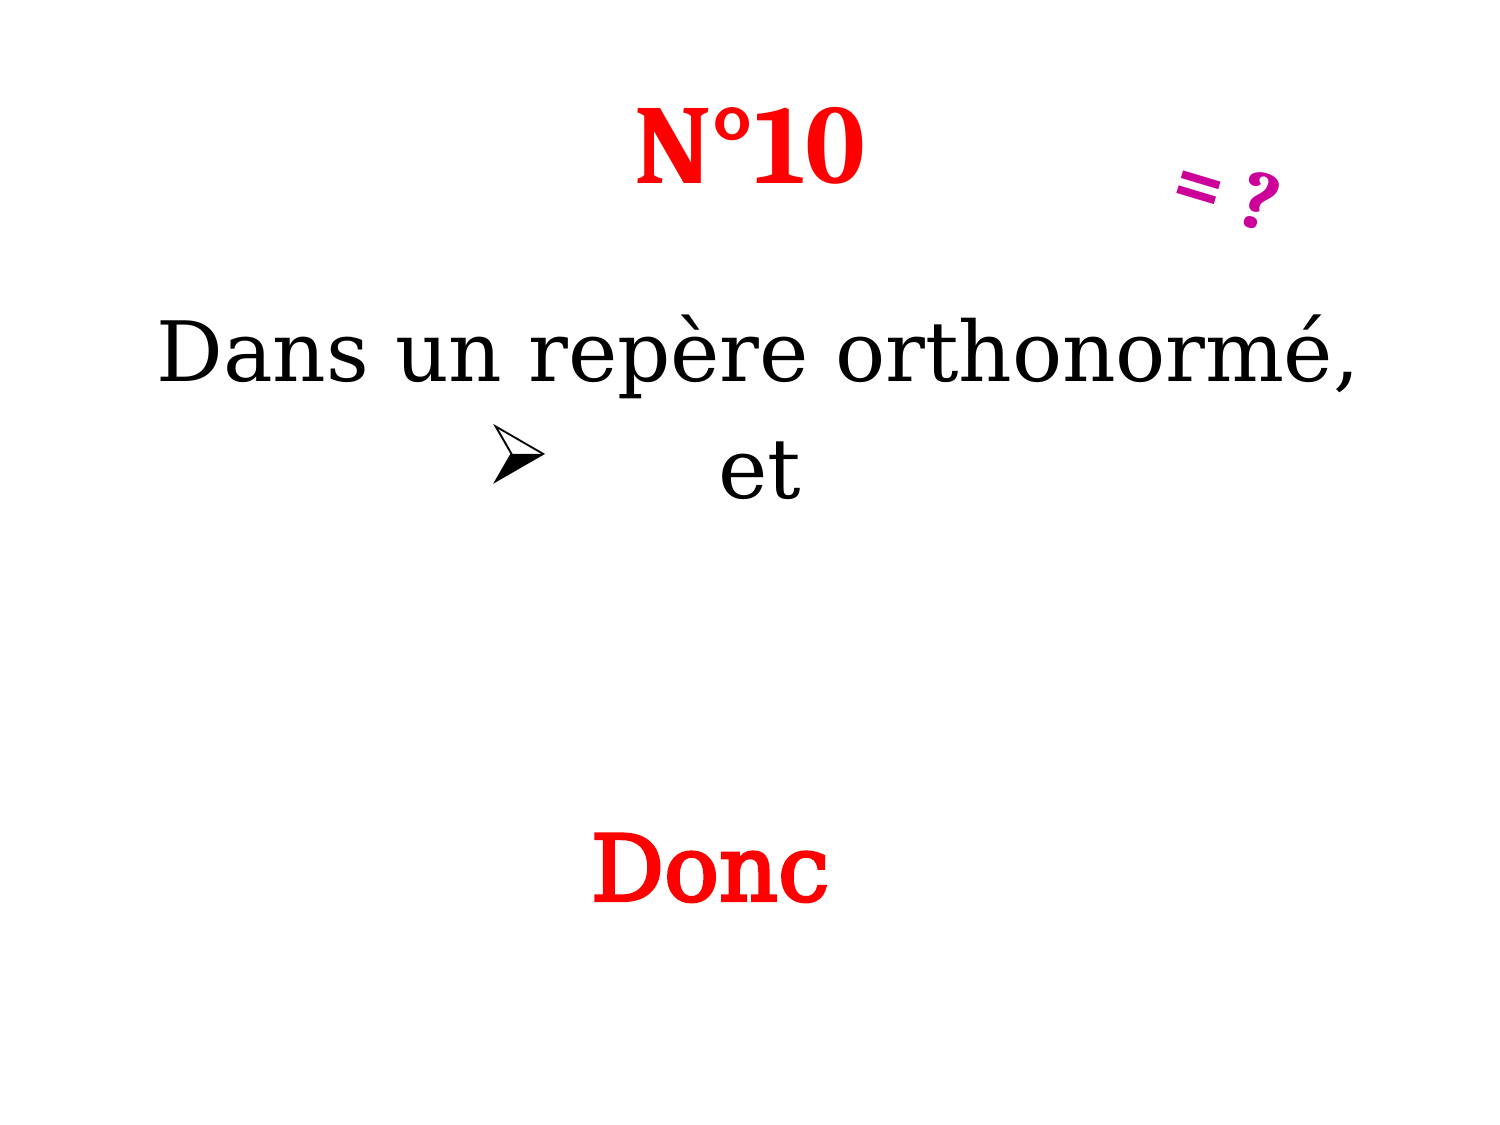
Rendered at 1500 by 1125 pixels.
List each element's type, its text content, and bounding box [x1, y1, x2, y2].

text_box N°10 [0, 63, 1500, 214]
